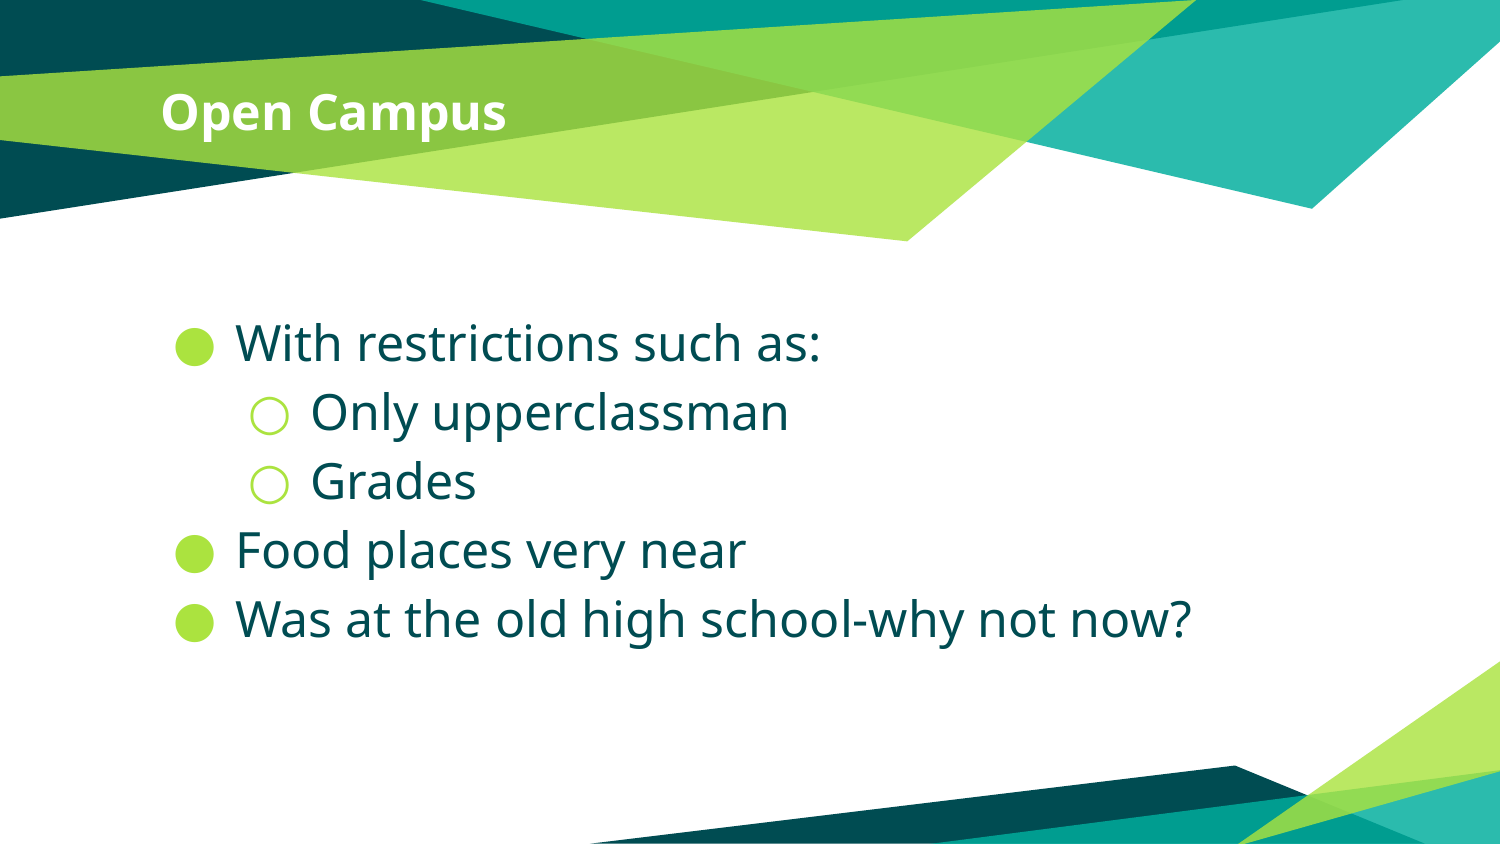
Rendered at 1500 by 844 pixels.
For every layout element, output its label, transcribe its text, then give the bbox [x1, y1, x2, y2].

list With restrictions such as: Only upperclassman Grades Food places very near Was at the old high school-why not now? [145, 287, 1355, 700]
title Open Campus [145, 65, 1355, 206]
